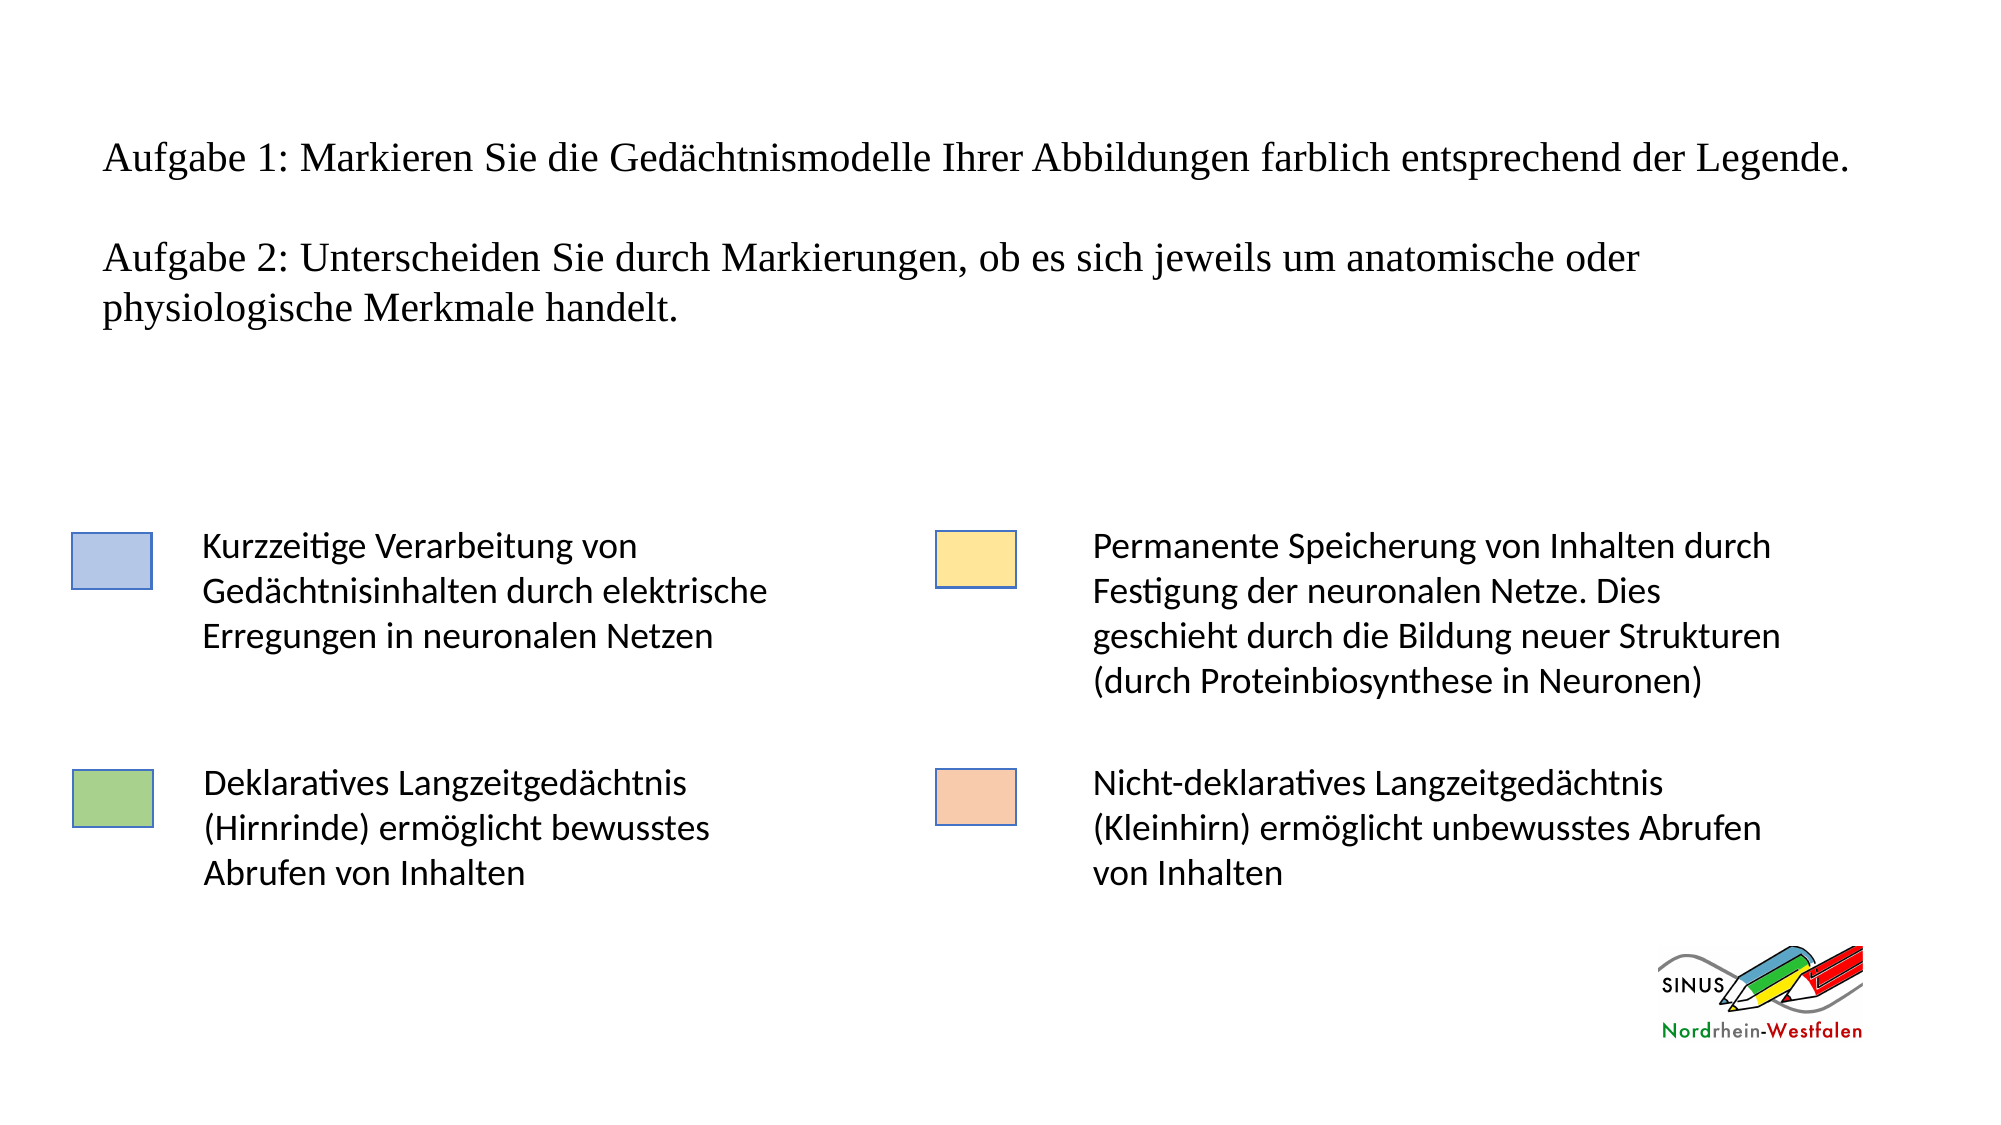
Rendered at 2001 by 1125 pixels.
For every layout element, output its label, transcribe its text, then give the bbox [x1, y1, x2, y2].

picture [1658, 946, 1863, 1043]
text_box Aufgabe 1: Markieren Sie die Gedächtnismodelle Ihrer Abbildungen farblich entsprechend der Legende. Aufgabe 2: Unterscheiden Sie durch Markierungen, ob es sich jeweils um anatomische oder physiologische Merkmale handelt. [87, 122, 1911, 338]
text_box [71, 513, 1827, 903]
